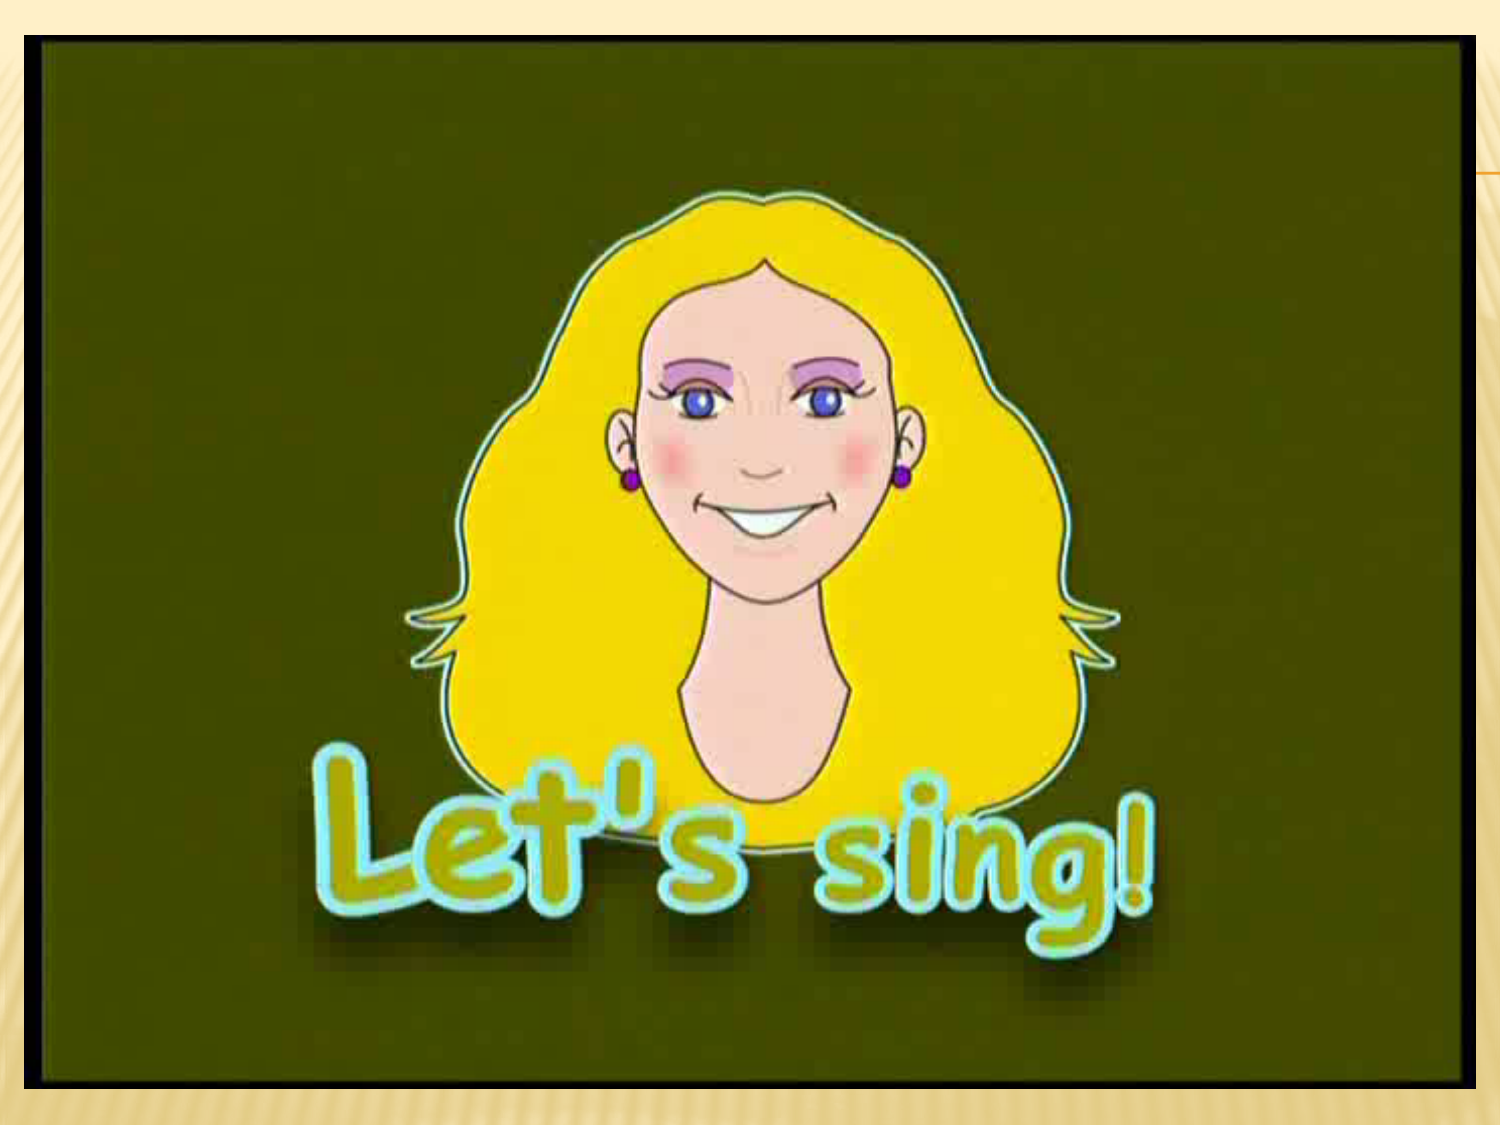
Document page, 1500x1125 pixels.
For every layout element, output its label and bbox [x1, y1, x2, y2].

list [23, 34, 1477, 1091]
